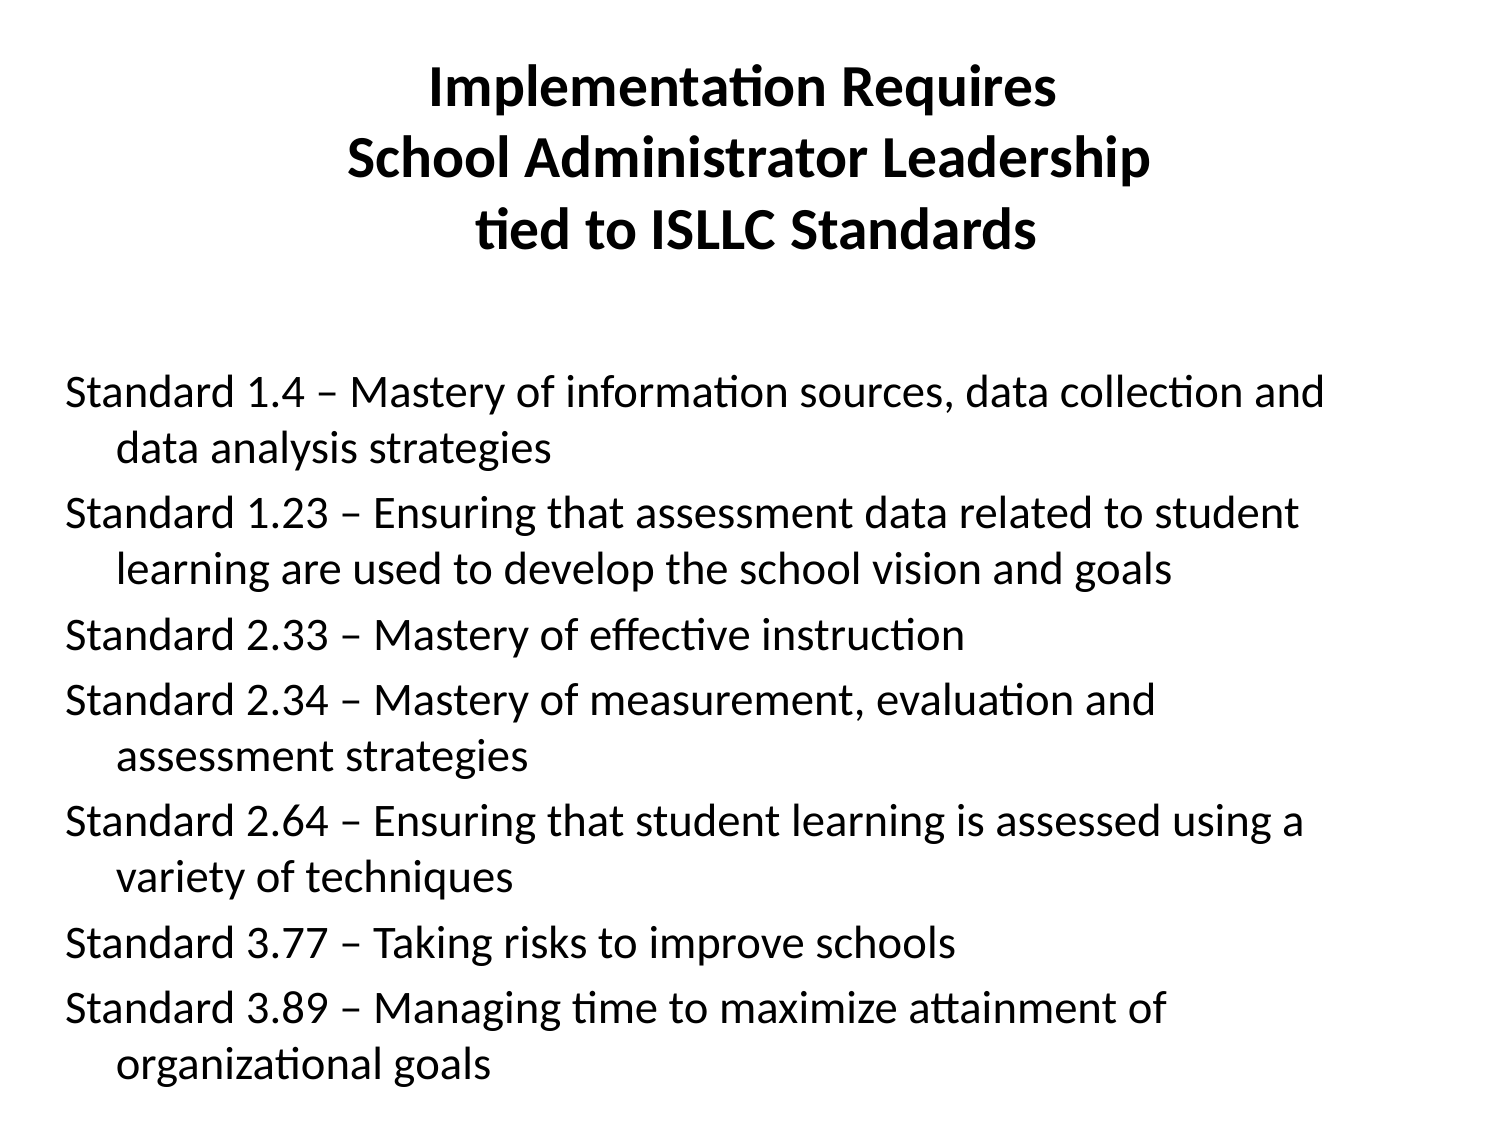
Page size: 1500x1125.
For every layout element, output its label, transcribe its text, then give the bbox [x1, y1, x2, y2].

list Standard 1.4 – Mastery of information sources, data collection and data analysis strategies Standard 1.23 – Ensuring that assessment data related to student learning are used to develop the school vision and goals Standard 2.33 – Mastery of effective instruction Standard 2.34 – Mastery of measurement, evaluation and assessment strategies Standard 2.64 – Ensuring that student learning is assessed using a variety of techniques Standard 3.77 – Taking risks to improve schools Standard 3.89 – Managing time to maximize attainment of organizational goals [50, 287, 1400, 1100]
title Implementation Requires School Administrator Leadership tied to ISLLC Standards [75, 37, 1425, 271]
